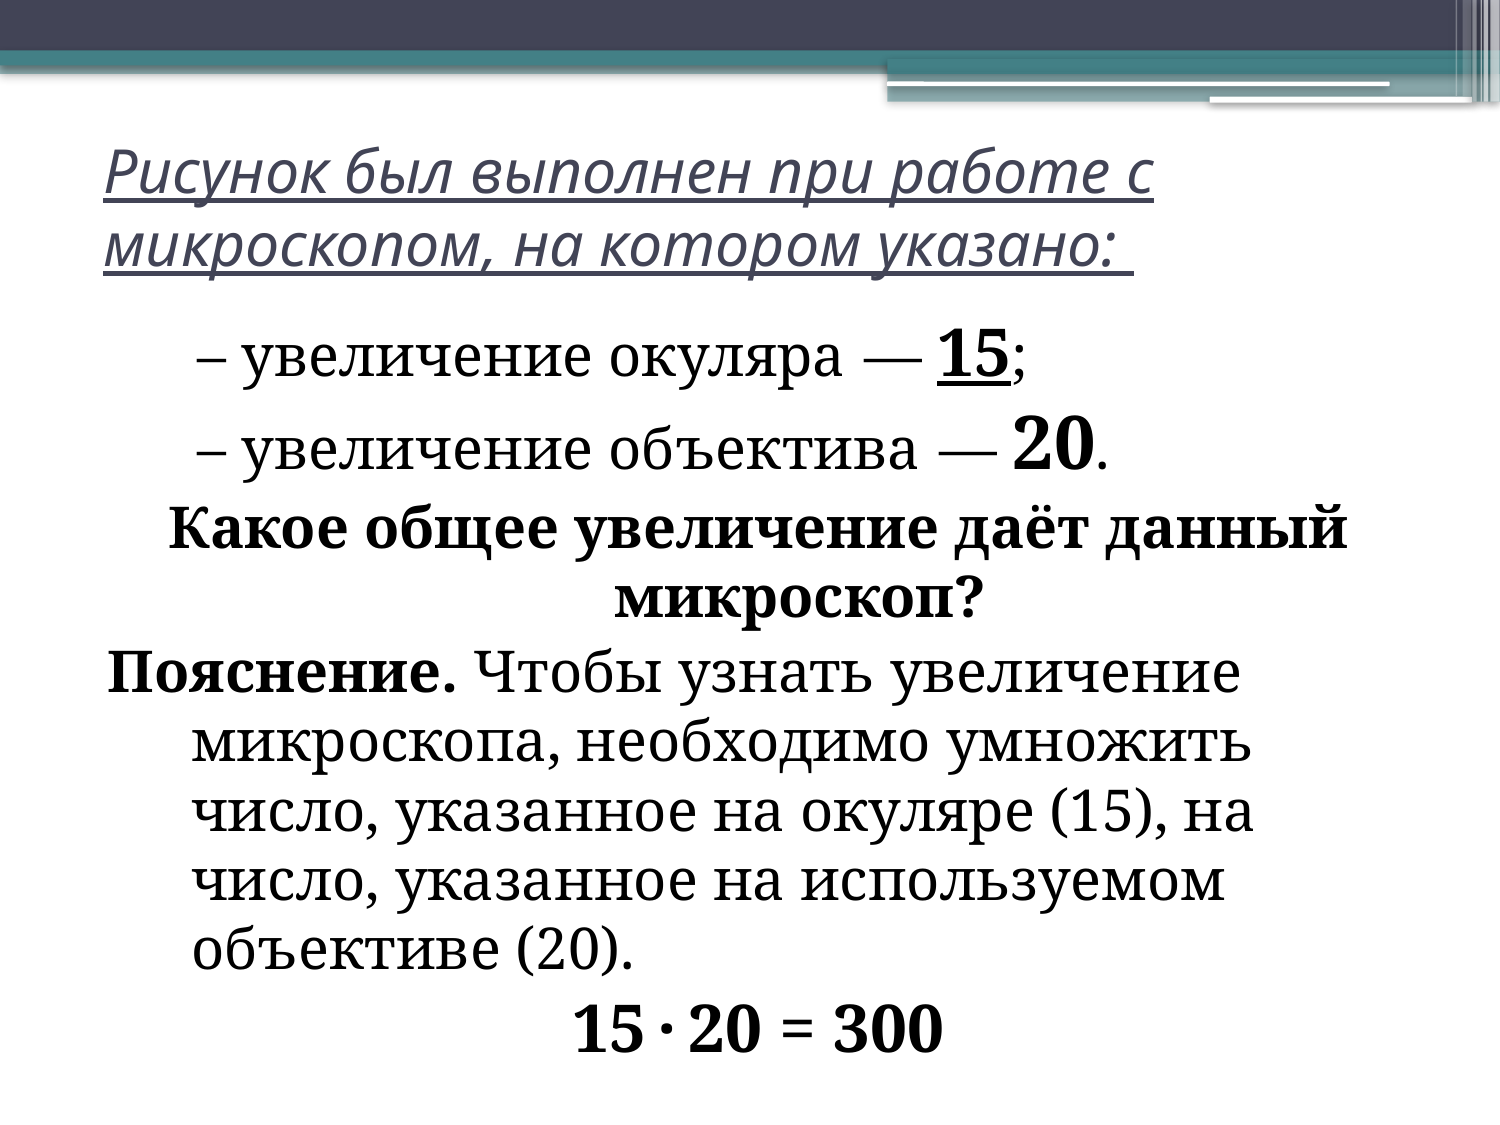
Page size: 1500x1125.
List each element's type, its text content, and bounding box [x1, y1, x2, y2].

list – увеличение окуляра — 15; – увеличение объектива — 20. Какое общее увеличение даёт данный микроскоп? Пояснение. Чтобы узнать увеличение микроскопа, необходимо умножить число, указанное на окуляре (15), на число, указанное на используемом объективе (20). 15 · 20 = 300 [75, 302, 1425, 1079]
title Рисунок был выполнен при работе с микроскопом, на котором указано: [88, 125, 1439, 360]
